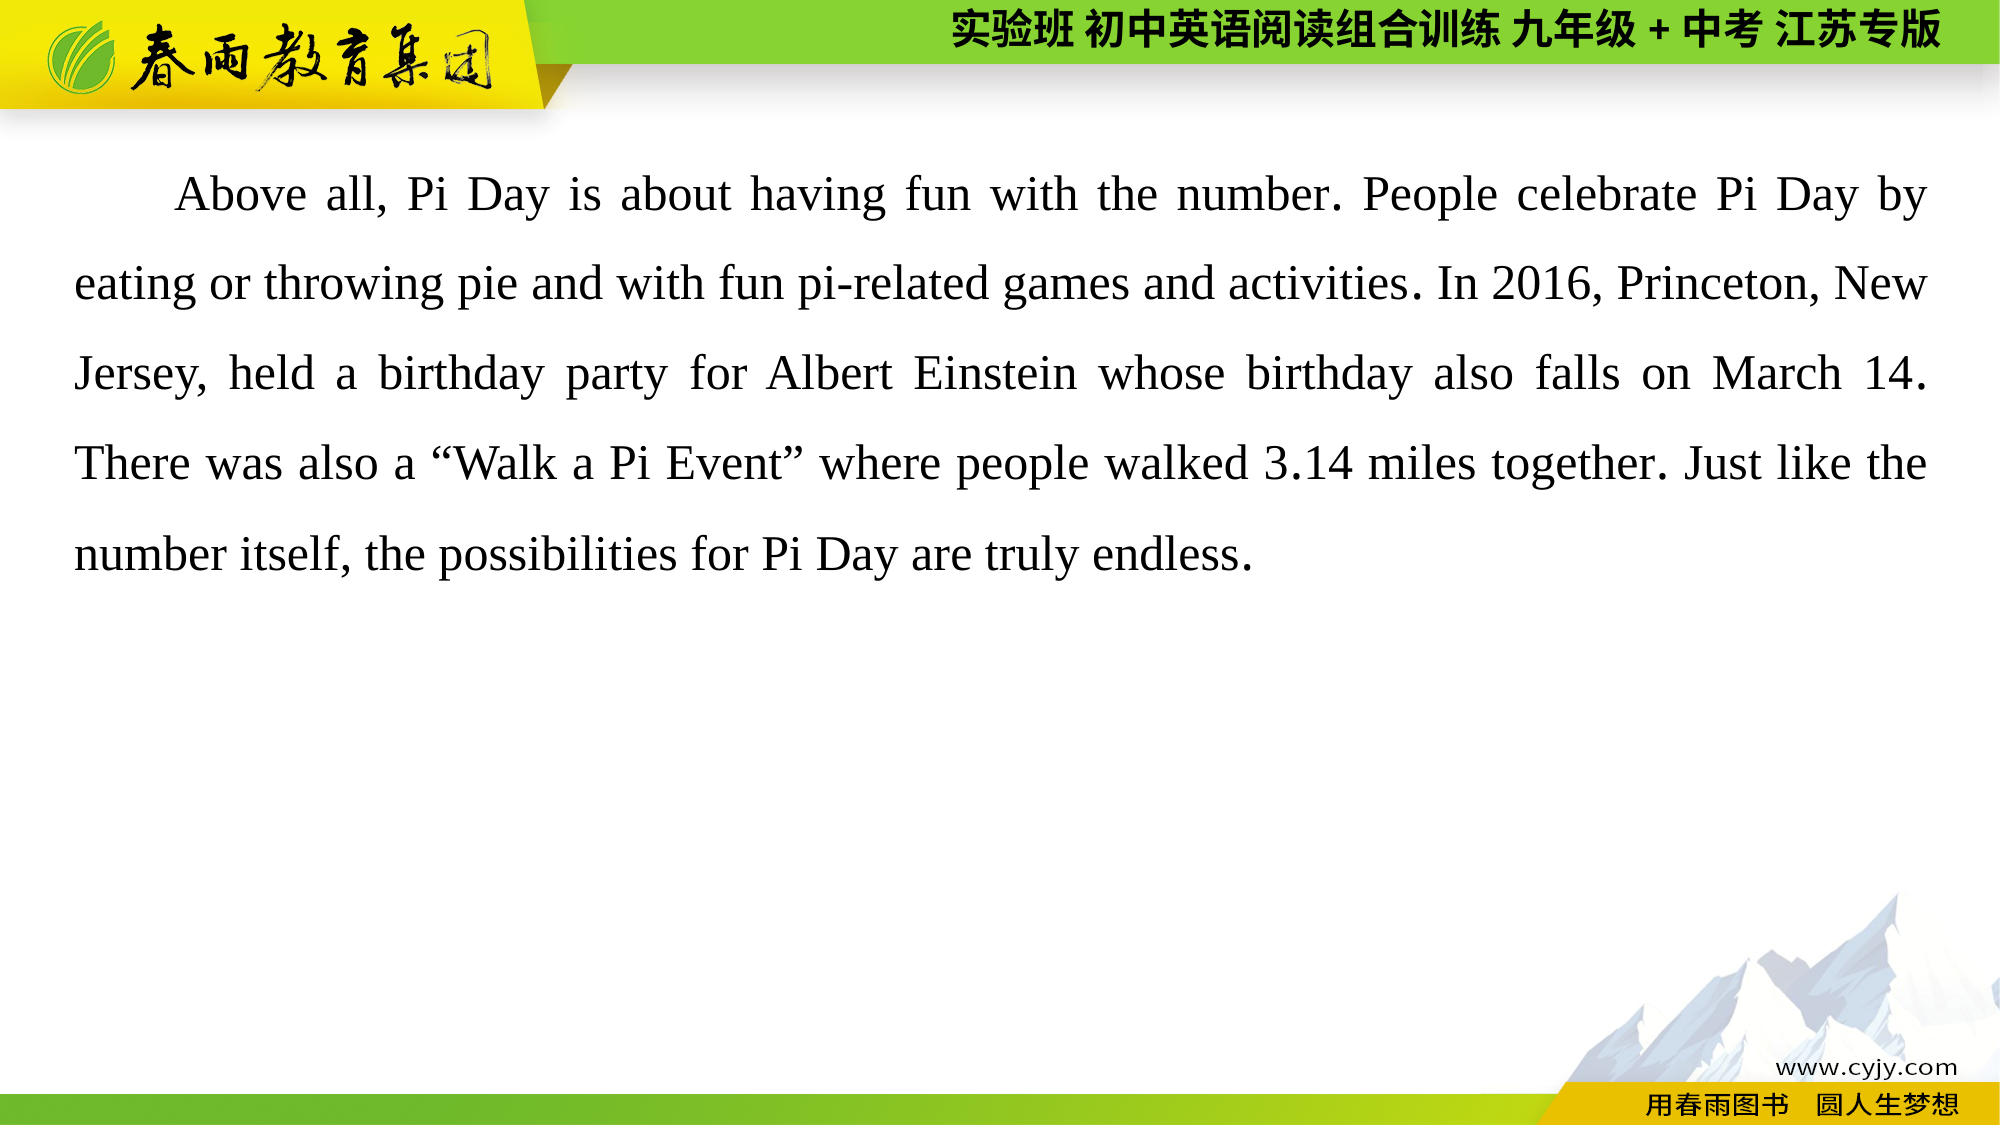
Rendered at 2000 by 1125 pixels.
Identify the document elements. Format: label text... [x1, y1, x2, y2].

picture [0, 0, 2000, 1125]
list Above all, Pi Day is about having fun with the number. People celebrate Pi Day by eating or throwing pie and with fun pi-related games and activities. In 2016, Princeton, New Jersey, held a birthday party for Albert Einstein whose birthday also falls on March 14. There was also a “Walk a Pi Event” where people walked 3.14 miles together. Just like the number itself, the possibilities for Pi Day are truly endless. [59, 122, 1944, 581]
